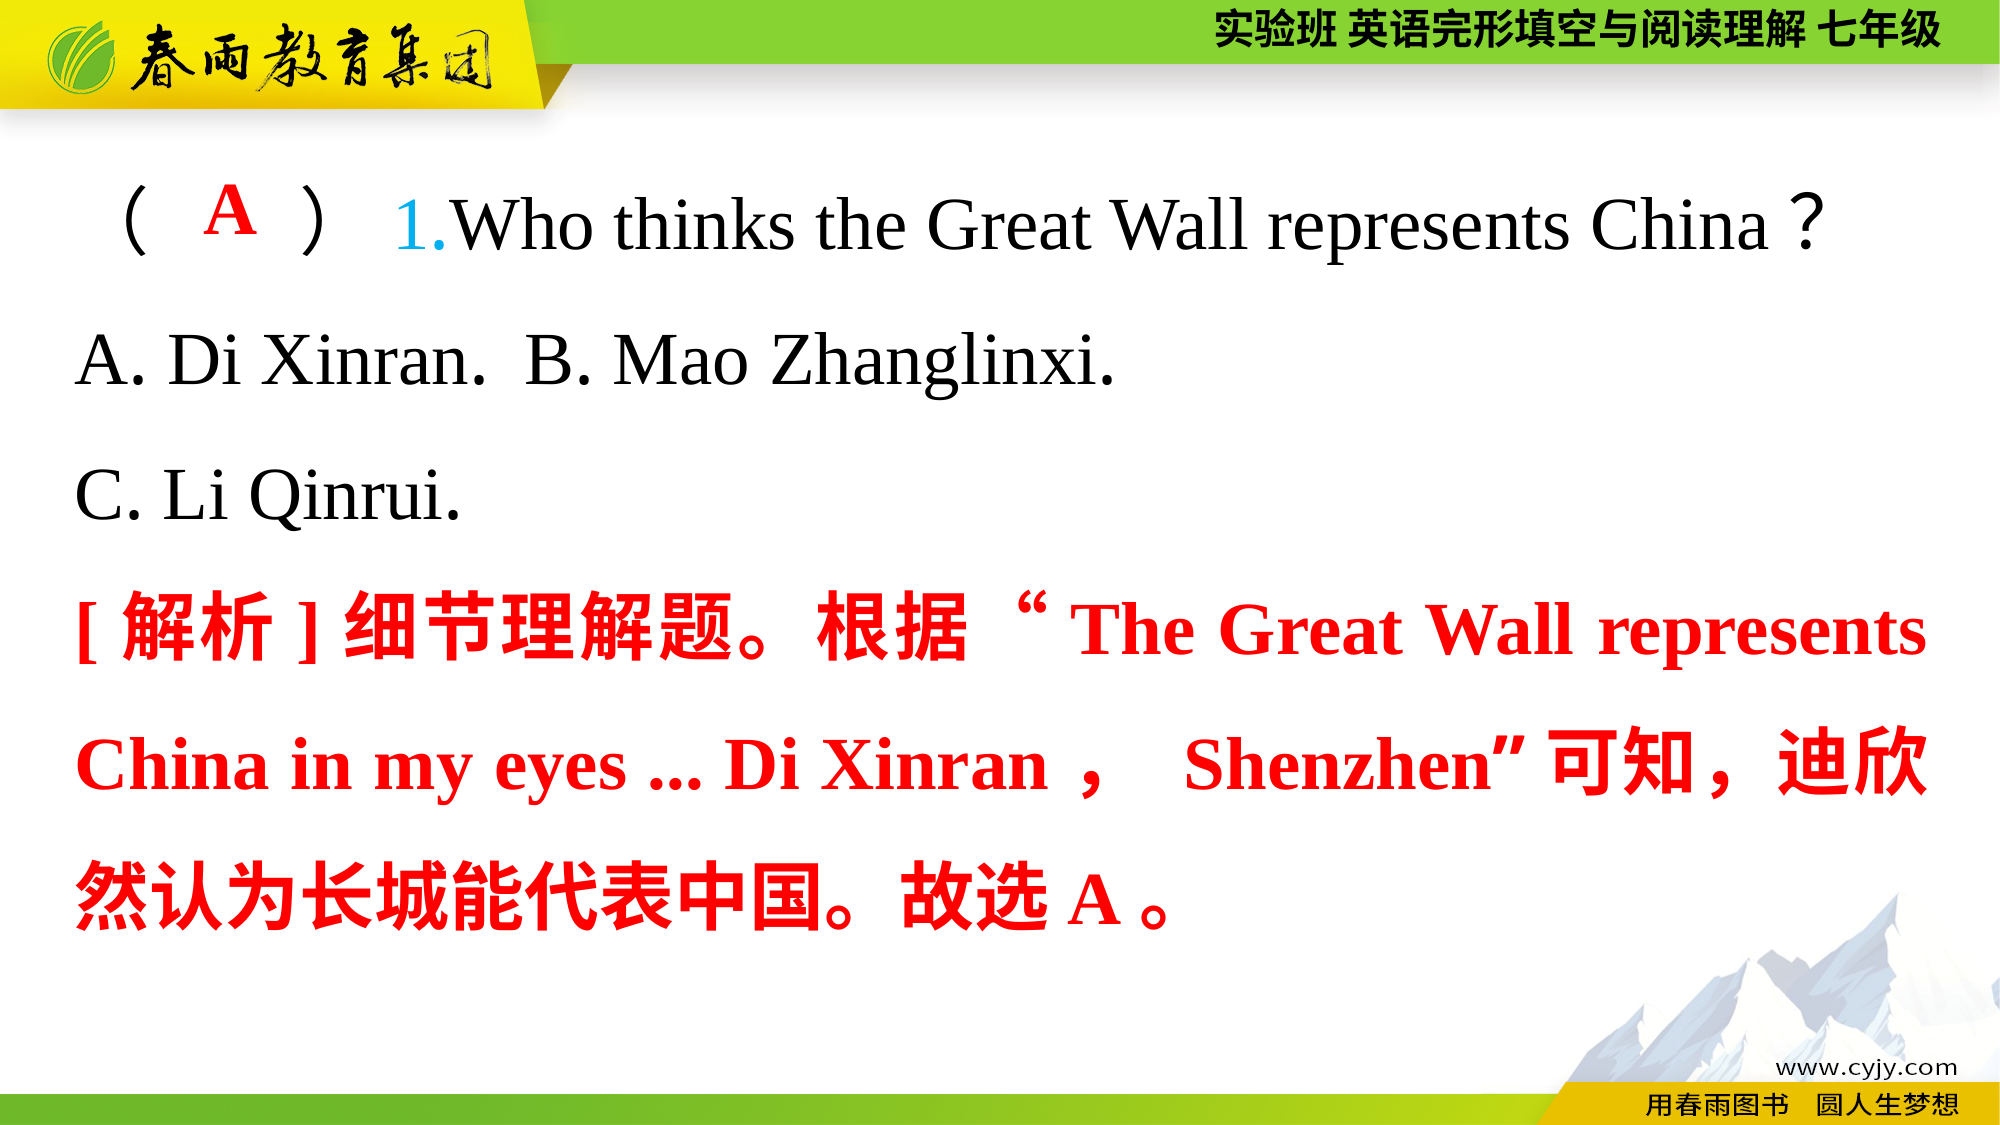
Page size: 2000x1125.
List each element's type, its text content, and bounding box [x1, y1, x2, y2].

list （ ）1.Who thinks the Great Wall represents China？ A. Di Xinran. B. Mao Zhanglinxi. C. Li Qinrui. [59, 122, 1944, 527]
picture [0, 0, 2000, 1125]
text_box [解析]细节理解题。根据“The Great Wall represents China in my eyes ... Di Xinran， Shenzhen”可知，迪欣然认为长城能代表中国。故选A。 [59, 527, 1944, 947]
text_box A [188, 152, 273, 258]
